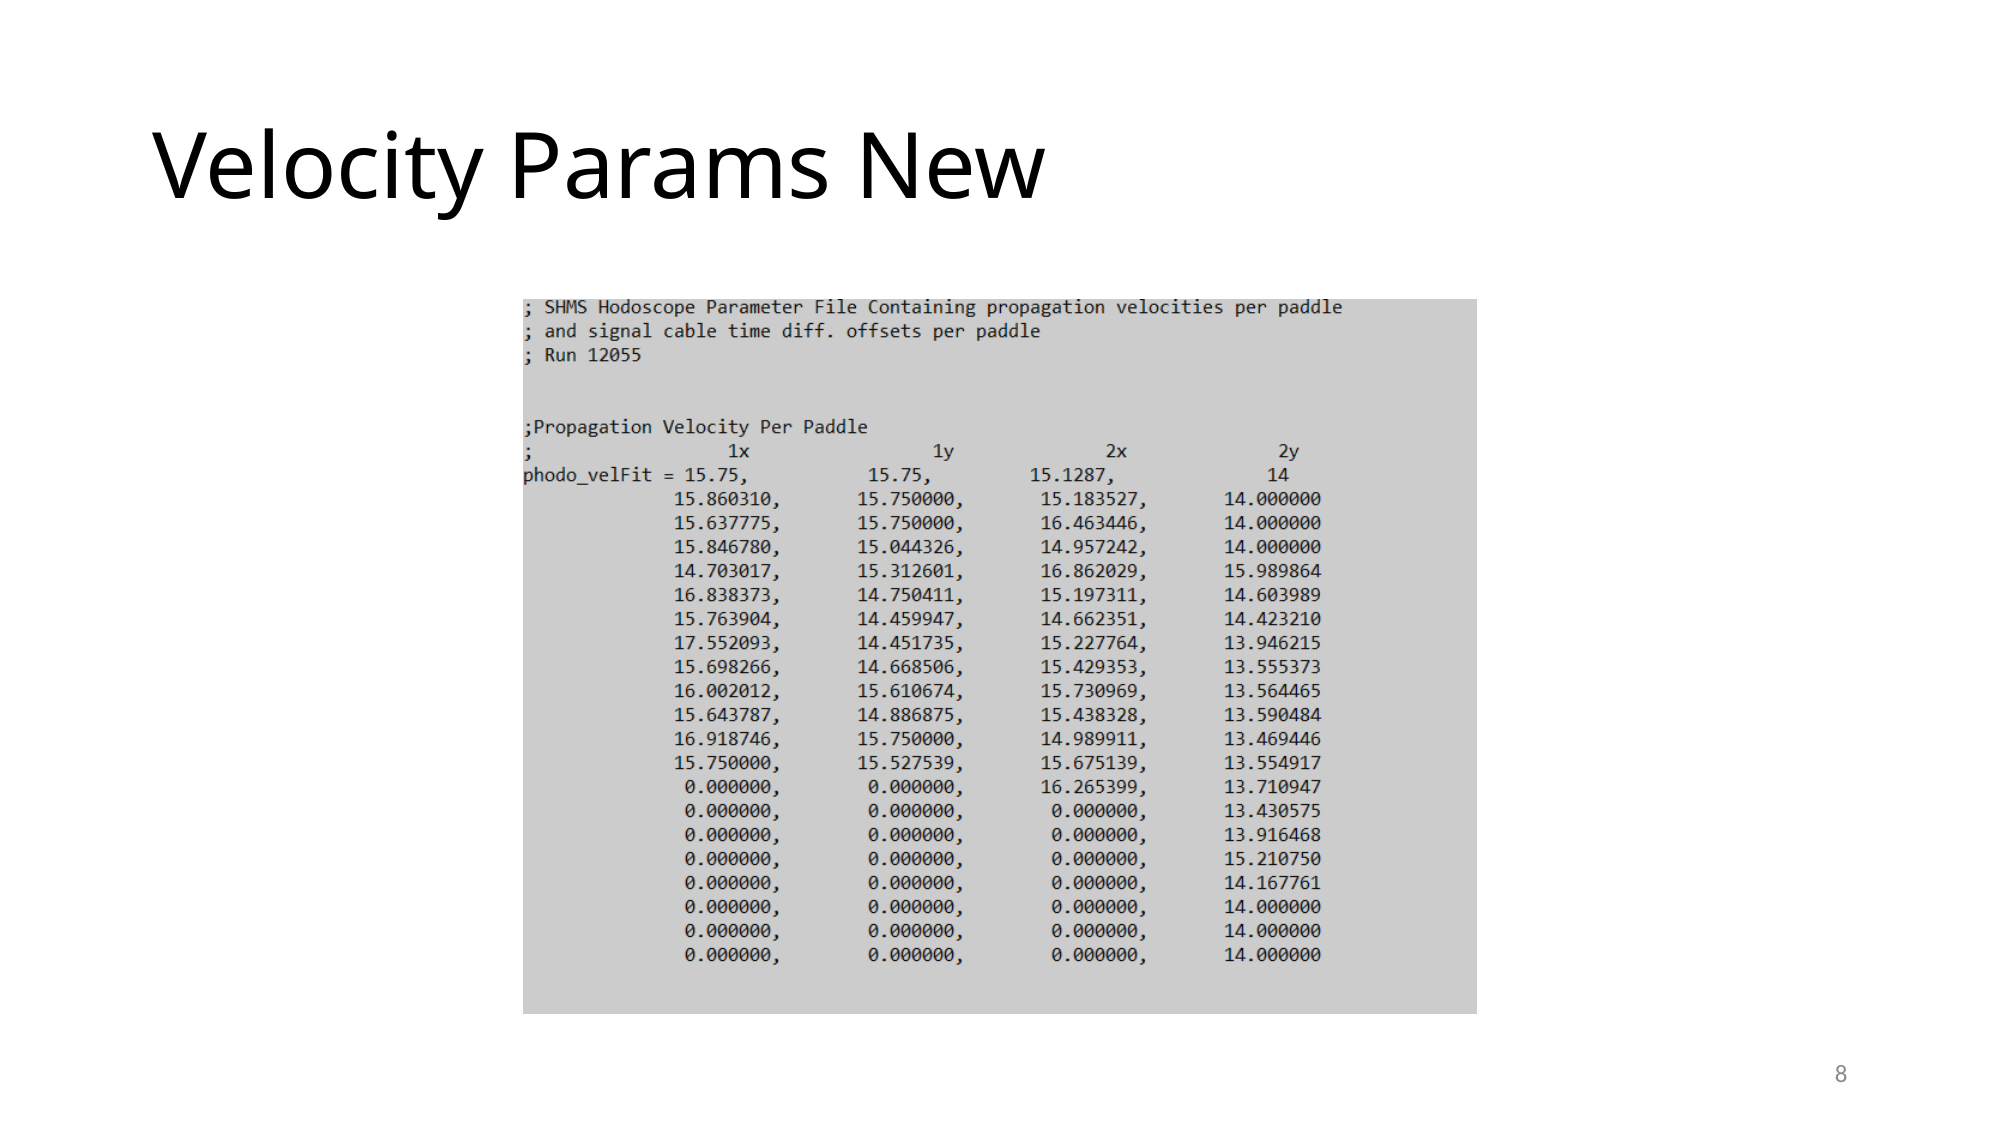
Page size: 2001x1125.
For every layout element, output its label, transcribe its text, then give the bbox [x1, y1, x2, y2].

title Velocity Params New [137, 59, 1863, 278]
slide_number 8 [1412, 1042, 1863, 1103]
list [523, 299, 1477, 1014]
